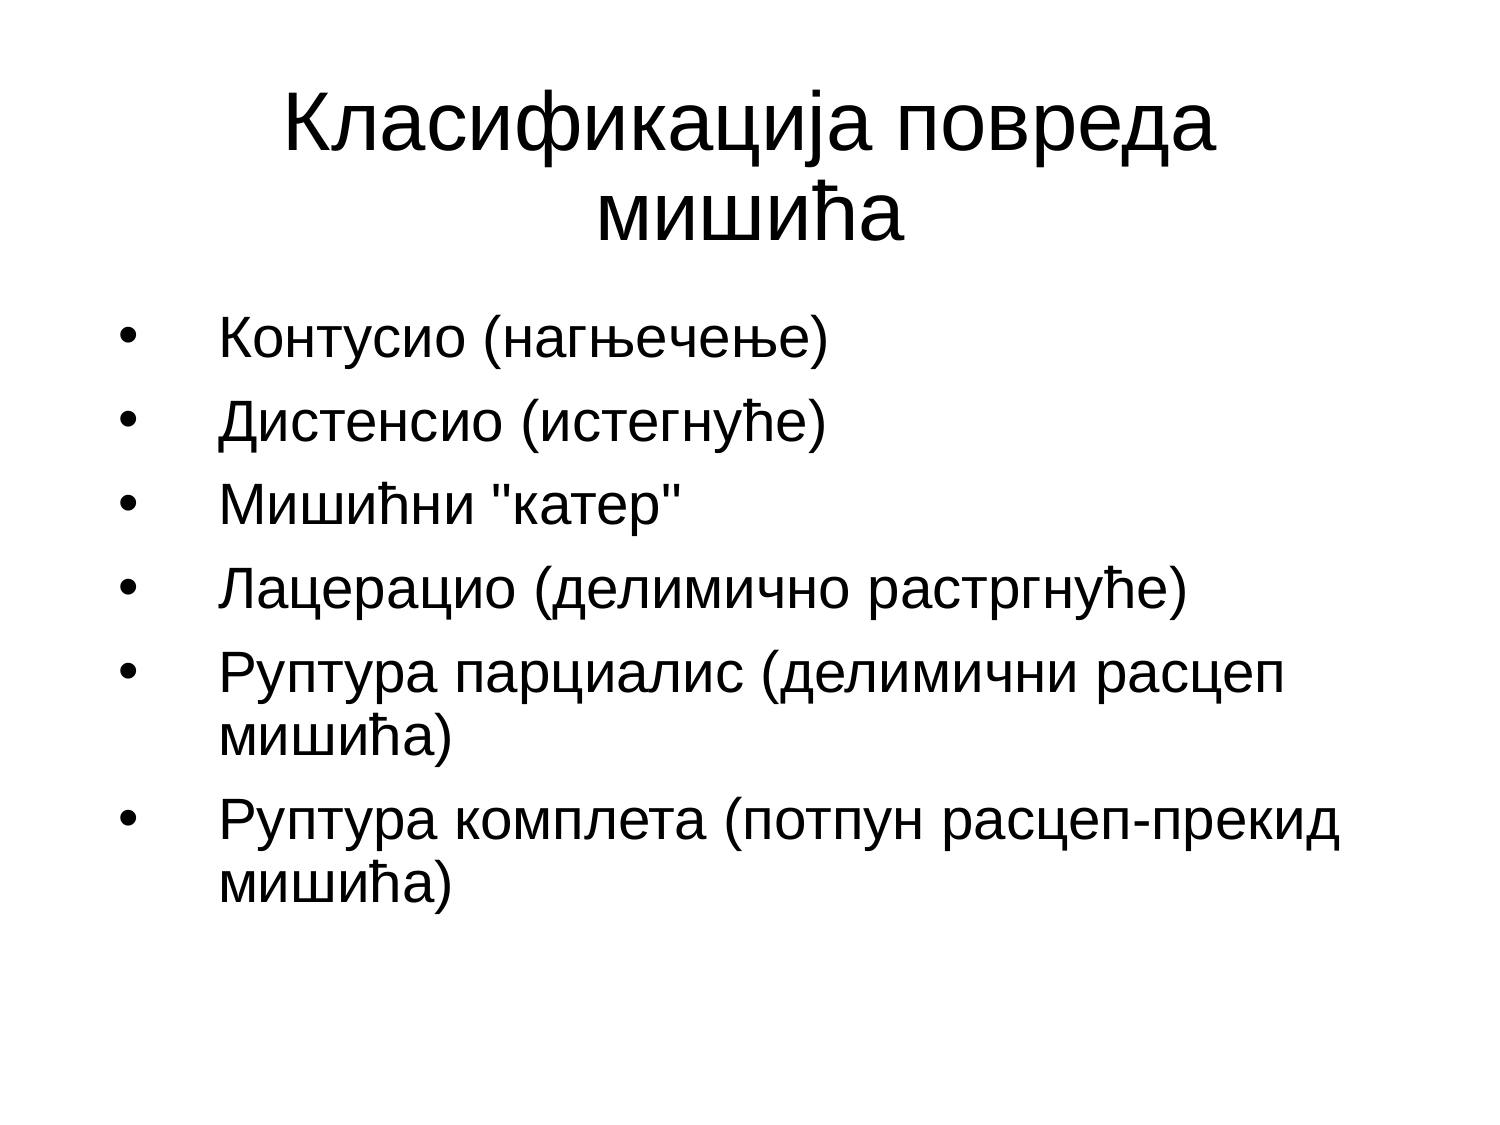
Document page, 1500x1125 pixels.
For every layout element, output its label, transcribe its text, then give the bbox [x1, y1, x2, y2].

title Класификација повреда мишића [103, 59, 1397, 278]
list Контусио (нагњечење) Дистенсио (истегнуће) Мишићни "катер" Лацерацио (делимично растргнуће) Руптура парциалис (делимични расцеп мишића) Руптура комплета (потпун расцеп-прекид мишића) [103, 299, 1397, 1014]
